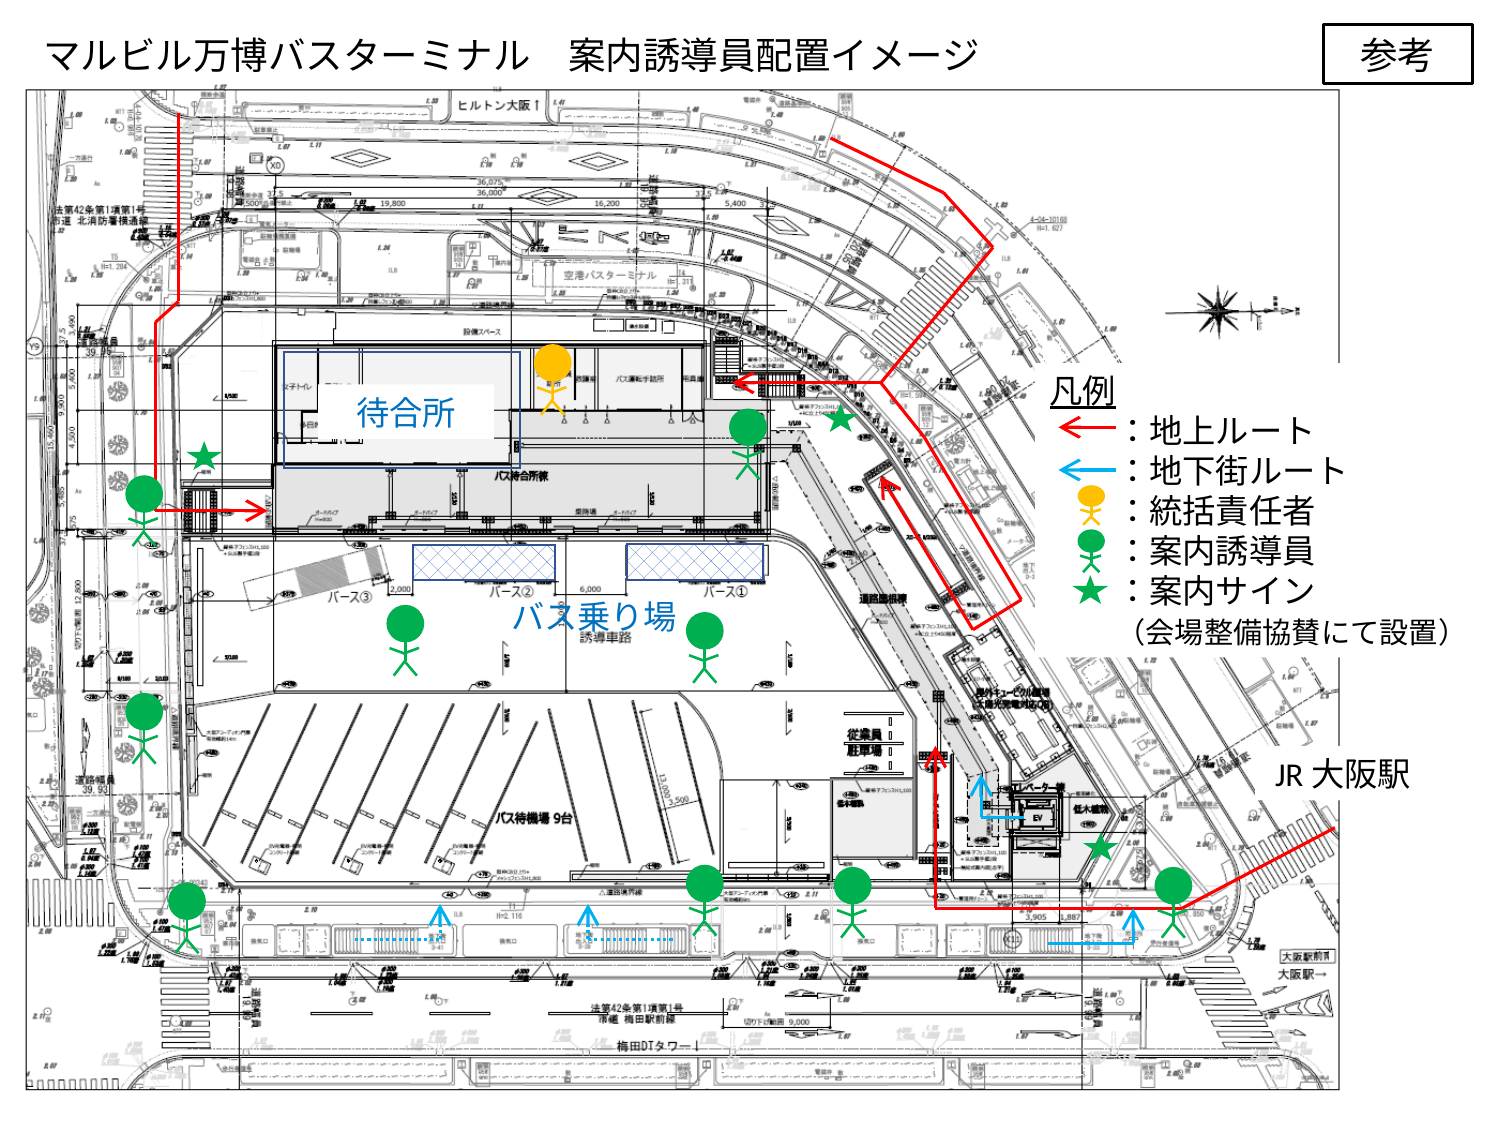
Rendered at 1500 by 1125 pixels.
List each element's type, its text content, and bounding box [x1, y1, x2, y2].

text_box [686, 865, 723, 936]
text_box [834, 867, 871, 938]
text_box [830, 137, 944, 193]
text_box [1078, 530, 1104, 573]
text_box マルビル万博バスターミナル 案内誘導員配置イメージ [28, 24, 1116, 84]
text_box JR大阪駅 [1348, 745, 1432, 801]
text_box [686, 612, 723, 683]
picture [15, 84, 1348, 1091]
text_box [1182, 827, 1335, 909]
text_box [1155, 867, 1192, 938]
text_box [155, 301, 179, 323]
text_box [126, 693, 163, 764]
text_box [943, 192, 994, 248]
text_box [387, 605, 424, 676]
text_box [126, 476, 163, 546]
text_box 参考 [1323, 24, 1473, 84]
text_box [924, 437, 1022, 599]
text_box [880, 476, 973, 630]
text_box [973, 599, 1022, 630]
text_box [1078, 486, 1104, 525]
text_box 凡例 ：地上ルート ：地下街ルート ：統括責任者 ：案内誘導員 ：案内サイン （会場整備協賛にて設置） [1348, 363, 1489, 658]
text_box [880, 247, 994, 383]
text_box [730, 409, 766, 480]
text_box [534, 345, 571, 415]
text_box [880, 382, 925, 438]
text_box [169, 883, 205, 954]
